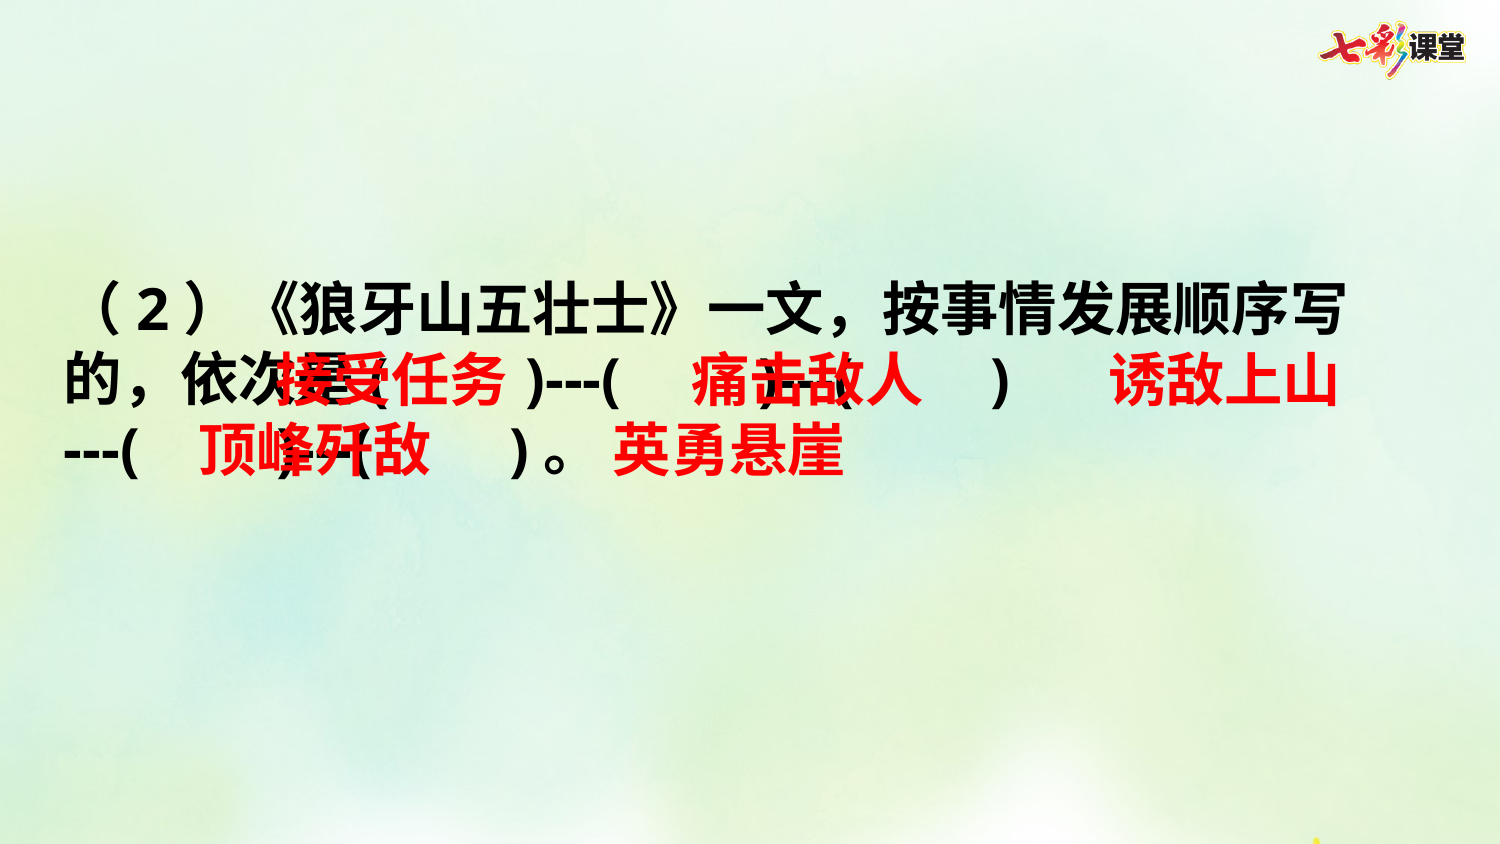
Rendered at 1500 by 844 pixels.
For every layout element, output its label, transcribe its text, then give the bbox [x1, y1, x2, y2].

text_box 顶峰歼敌 [183, 406, 447, 491]
text_box （2）《狼牙山五壮士》一文，按事情发展顺序写的，依次是( )---( )---( ) ---( )---( )。 [49, 264, 1402, 490]
text_box 英勇悬崖 [598, 406, 861, 491]
text_box 痛击敌人 [676, 335, 940, 421]
picture [0, 0, 1500, 844]
text_box 诱敌上山 [1093, 335, 1357, 421]
text_box 接受任务 [260, 335, 524, 421]
